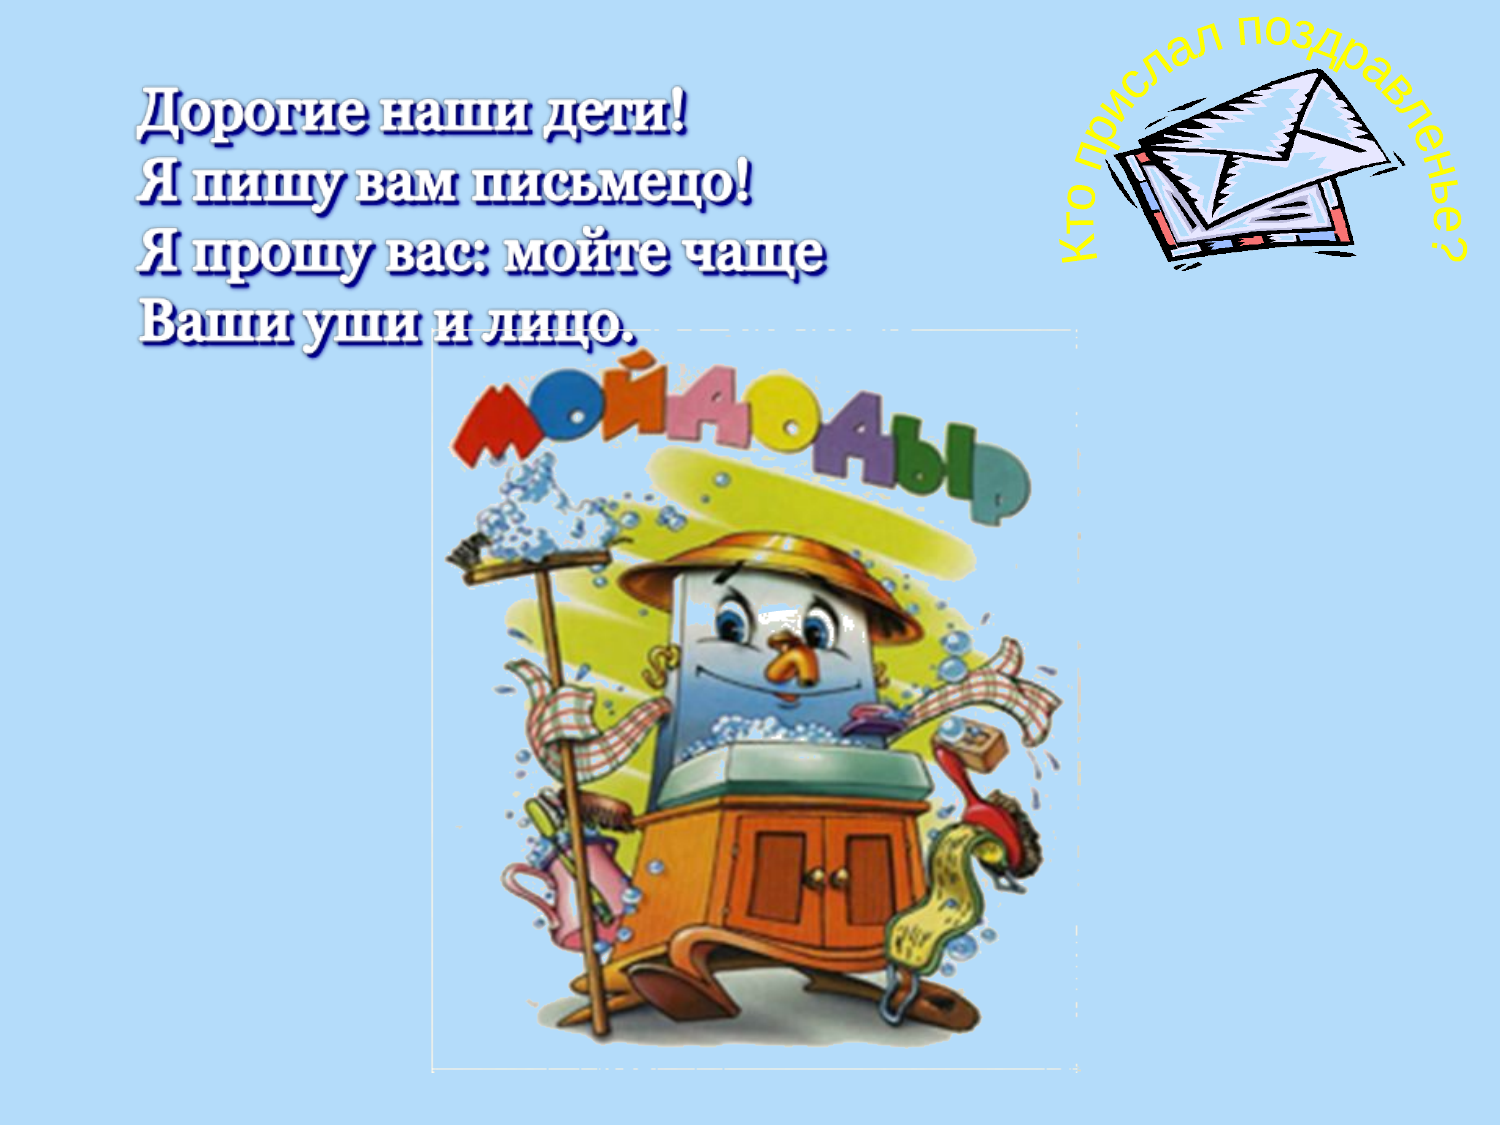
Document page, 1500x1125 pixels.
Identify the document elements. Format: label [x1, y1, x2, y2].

picture [96, 50, 1081, 1074]
picture [1104, 66, 1409, 274]
